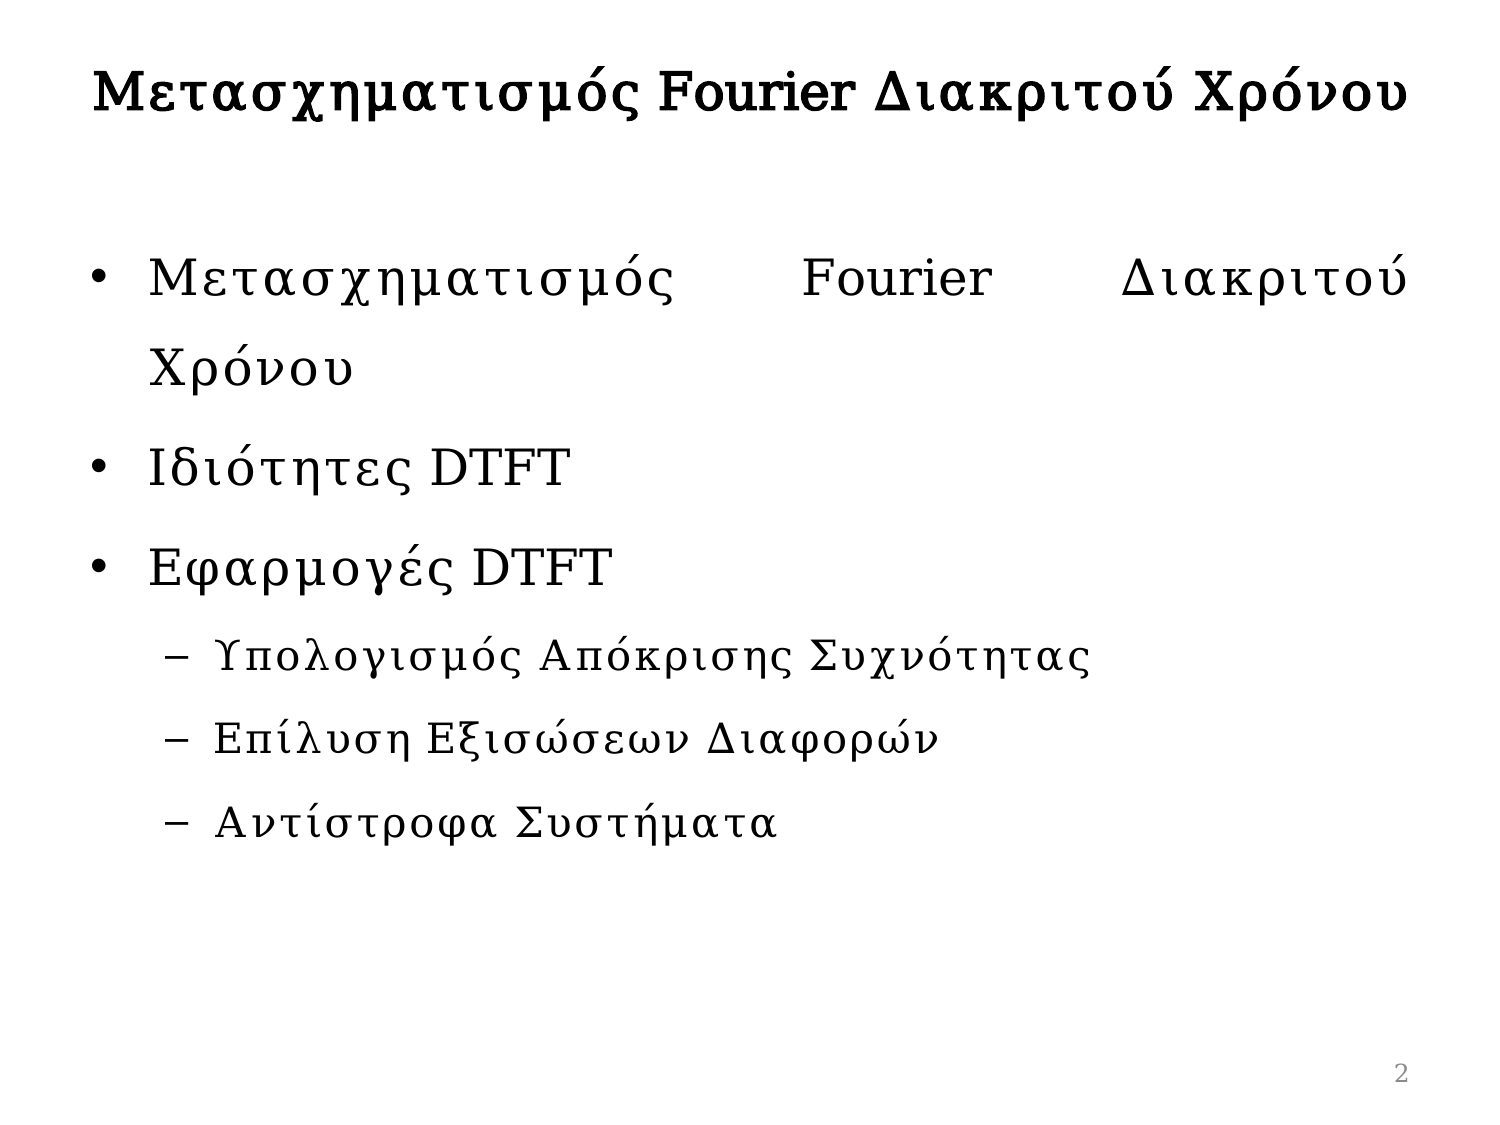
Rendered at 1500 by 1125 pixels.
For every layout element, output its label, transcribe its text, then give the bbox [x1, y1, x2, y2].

slide_number 2 [1222, 1042, 1425, 1103]
title Μετασχηματισμός Fourier Διακριτού Χρόνου [75, 19, 1425, 159]
list Μετασχηματισμός Fourier Διακριτού Χρόνου Ιδιότητες DTFT Εφαρμογές DTFT Υπολογισμός Απόκρισης Συχνότητας Επίλυση Εξισώσεων Διαφορών Αντίστροφα Συστήματα [75, 208, 1425, 1071]
